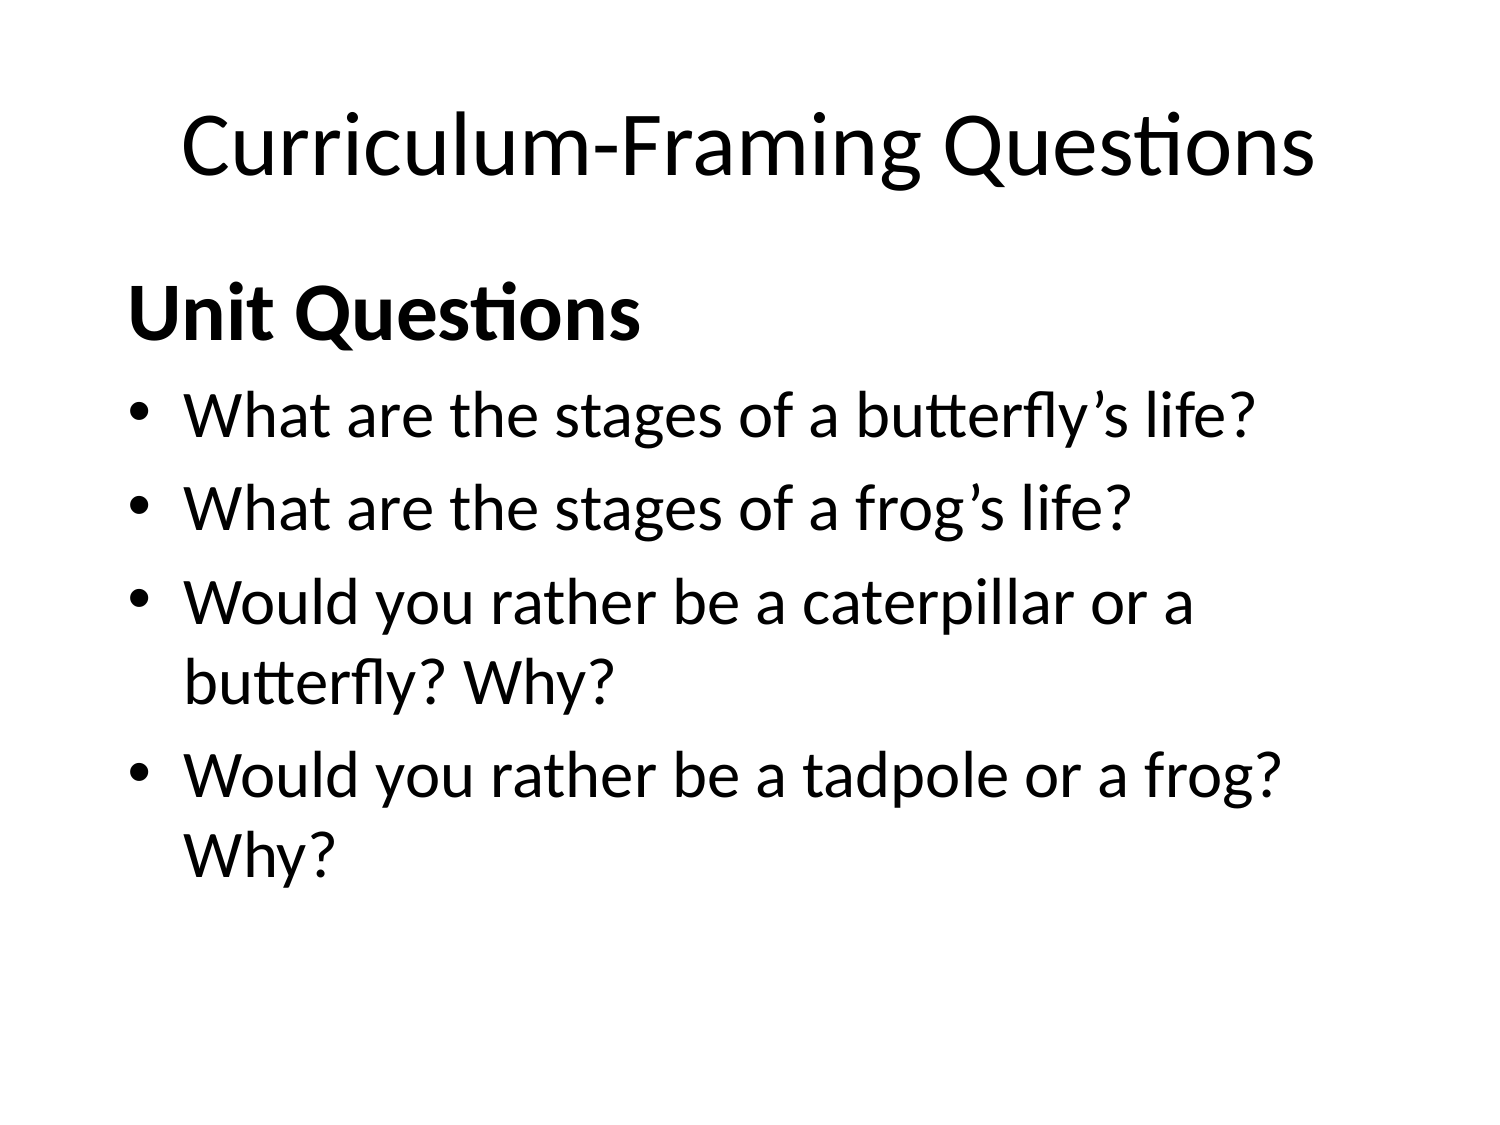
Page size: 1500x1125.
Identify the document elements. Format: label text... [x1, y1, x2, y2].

text_box Unit Questions What are the stages of a butterfly’s life? What are the stages of a frog’s life? Would you rather be a caterpillar or a butterfly? Why? Would you rather be a tadpole or a frog? Why? [112, 249, 1350, 993]
title Curriculum-Framing Questions [75, 45, 1425, 233]
